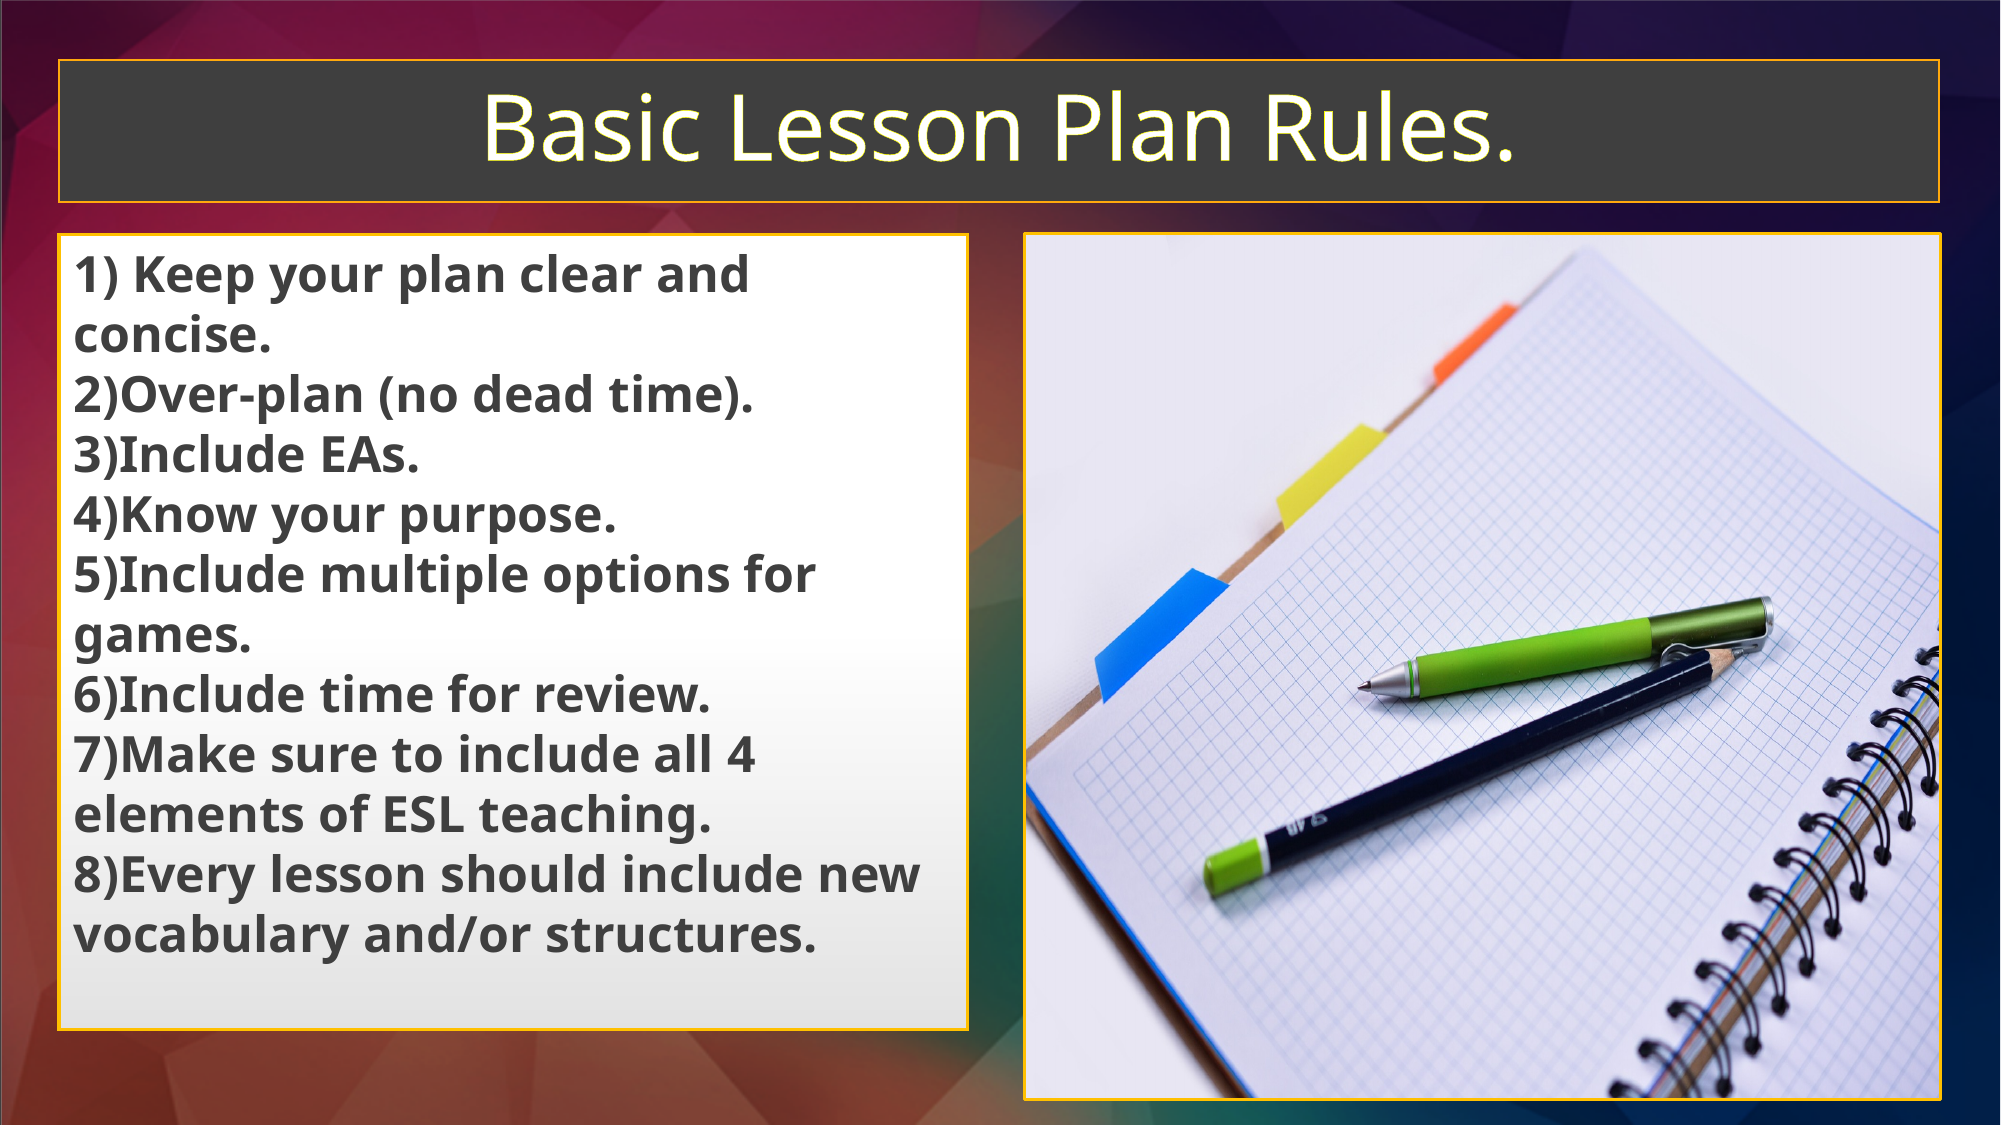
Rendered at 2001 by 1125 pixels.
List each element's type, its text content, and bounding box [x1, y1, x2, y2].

picture [3, 1, 2001, 1125]
title Basic Lesson Plan Rules. [58, 59, 1940, 203]
text_box 1) Keep your plan clear and concise. 2)Over-plan (no dead time). 3)Include EAs. 4)Know your purpose. 5)Include multiple options for games. 6)Include time for review. 7)Make sure to include all 4 elements of ESL teaching. 8)Every lesson should include new vocabulary and/or structures. [58, 234, 968, 1030]
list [1025, 235, 1940, 1099]
